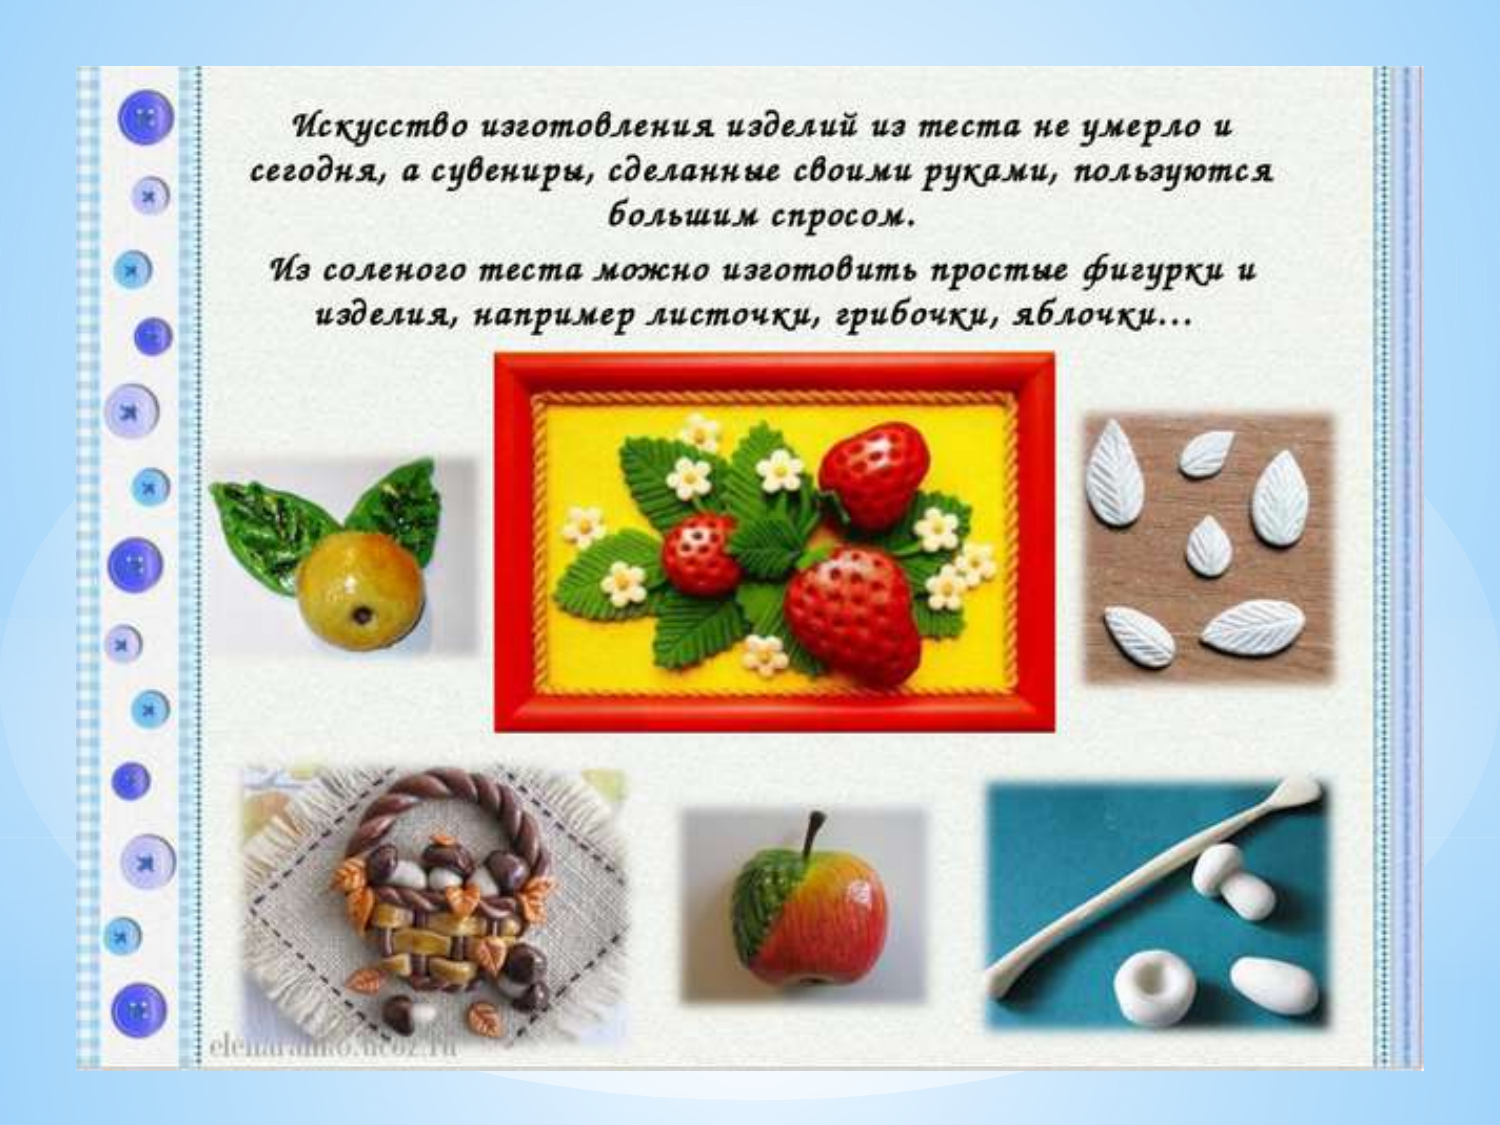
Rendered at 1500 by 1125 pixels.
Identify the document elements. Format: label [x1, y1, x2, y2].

list [76, 66, 1424, 1071]
